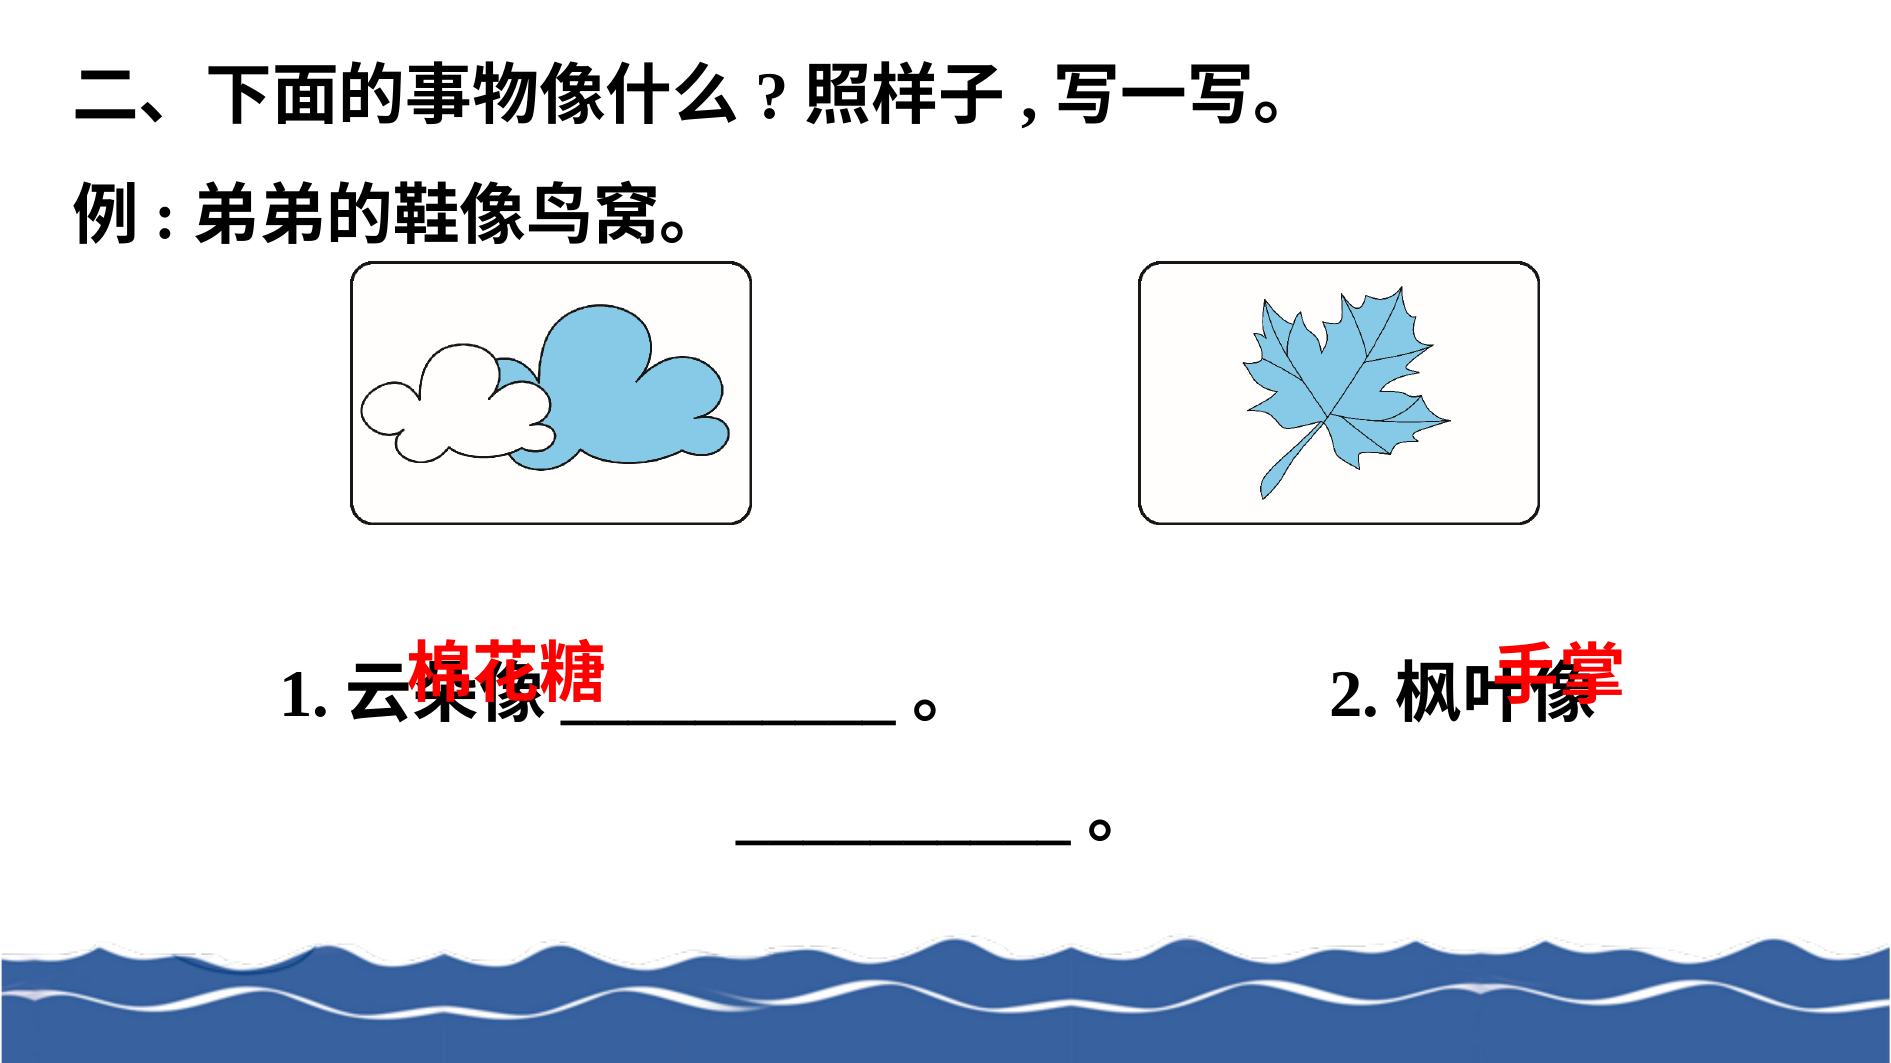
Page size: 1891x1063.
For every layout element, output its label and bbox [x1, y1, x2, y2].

text_box [57, 4, 1835, 819]
picture [1, 886, 1891, 1063]
